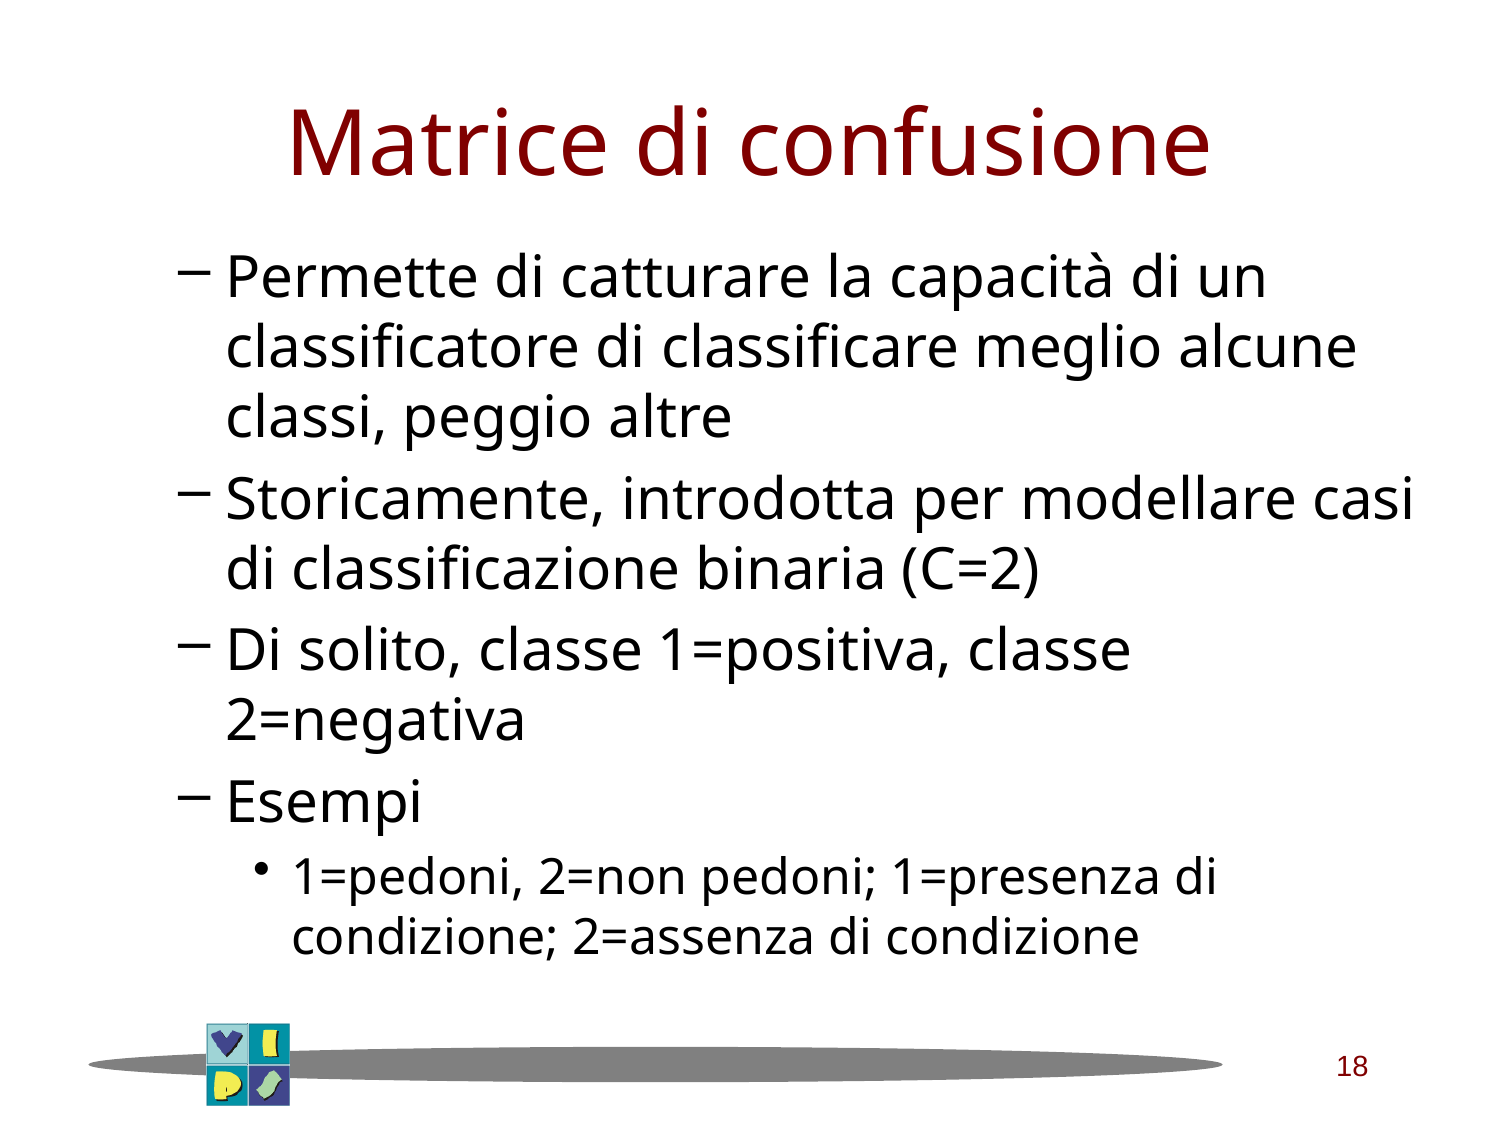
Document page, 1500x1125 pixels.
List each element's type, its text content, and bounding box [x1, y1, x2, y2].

slide_number 18 [1033, 1039, 1384, 1118]
picture [206, 1023, 290, 1106]
title Matrice di confusione [75, 45, 1425, 233]
list Permette di catturare la capacità di un classificatore di classificare meglio alcune classi, peggio altre Storicamente, introdotta per modellare casi di classificazione binaria (C=2) Di solito, classe 1=positiva, classe 2=negativa Esempi 1=pedoni, 2=non pedoni; 1=presenza di condizione; 2=assenza di condizione [88, 231, 1439, 975]
